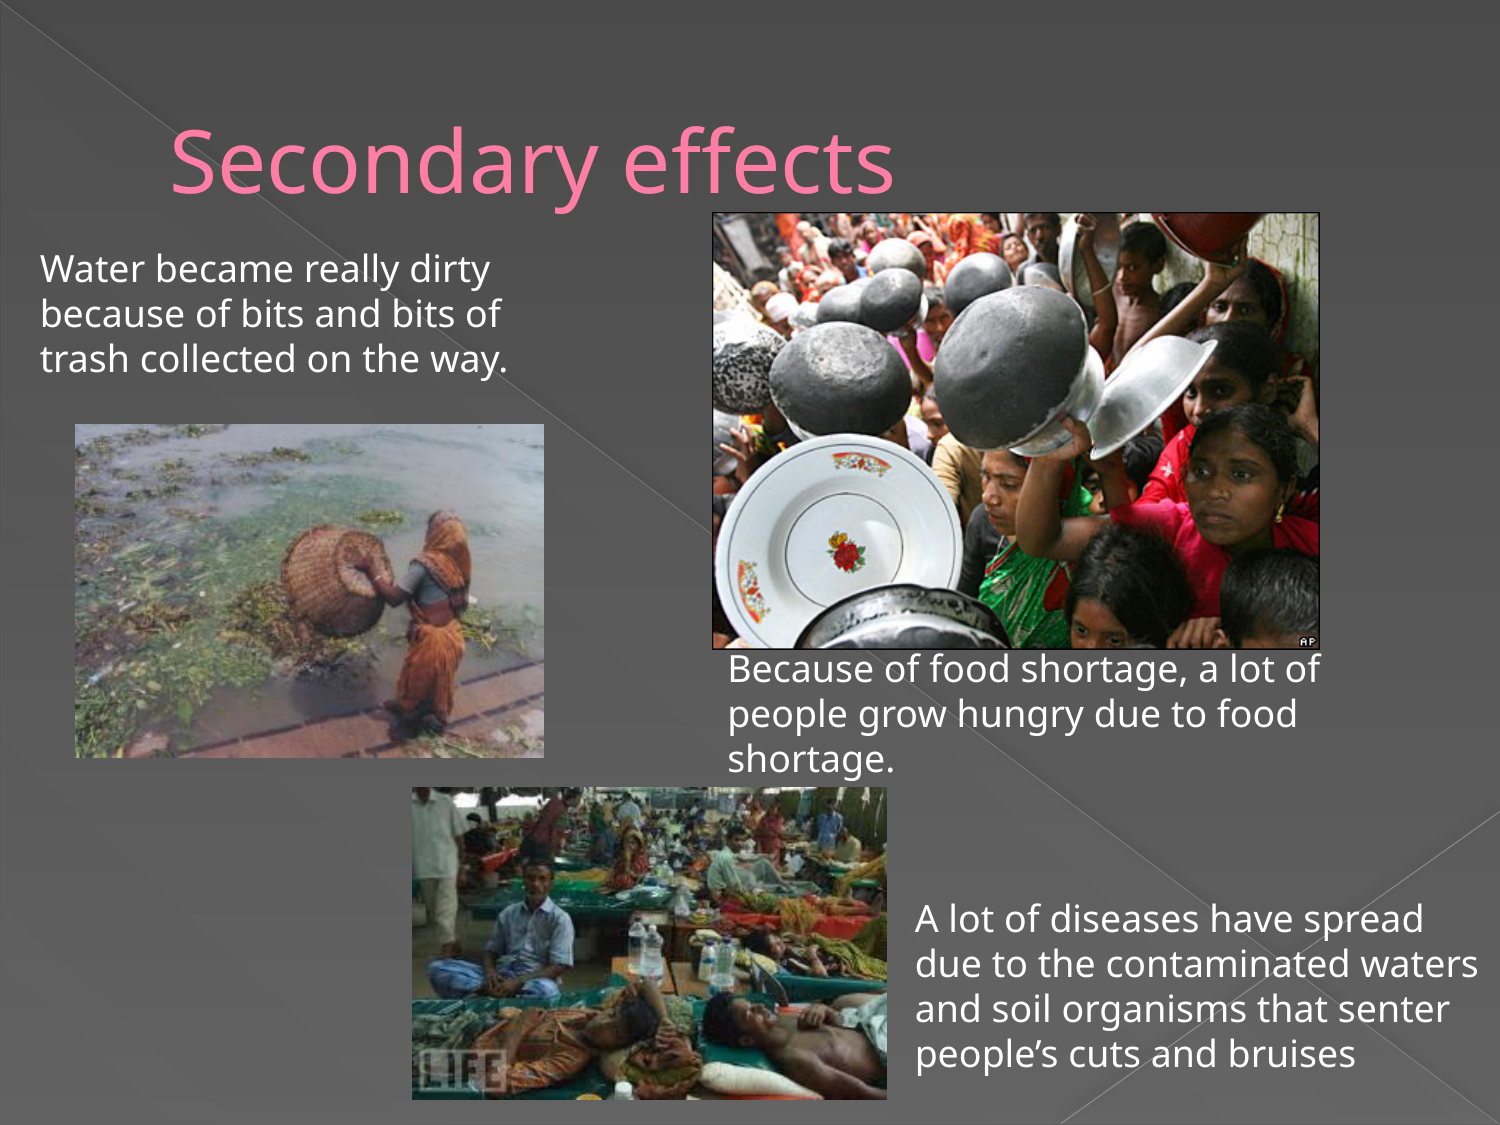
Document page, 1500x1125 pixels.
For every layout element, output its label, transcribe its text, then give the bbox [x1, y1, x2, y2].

text_box A lot of diseases have spread due to the contaminated waters and soil organisms that senter people’s cuts and bruises [899, 887, 1500, 1083]
picture [74, 424, 544, 759]
picture [712, 212, 1320, 651]
text_box Water became really dirty because of bits and bits of trash collected on the way. [24, 237, 588, 388]
title Secondary effects [75, 43, 1425, 274]
text_box Because of food shortage, a lot of people grow hungry due to food shortage. [712, 637, 1438, 788]
picture [412, 787, 887, 1101]
